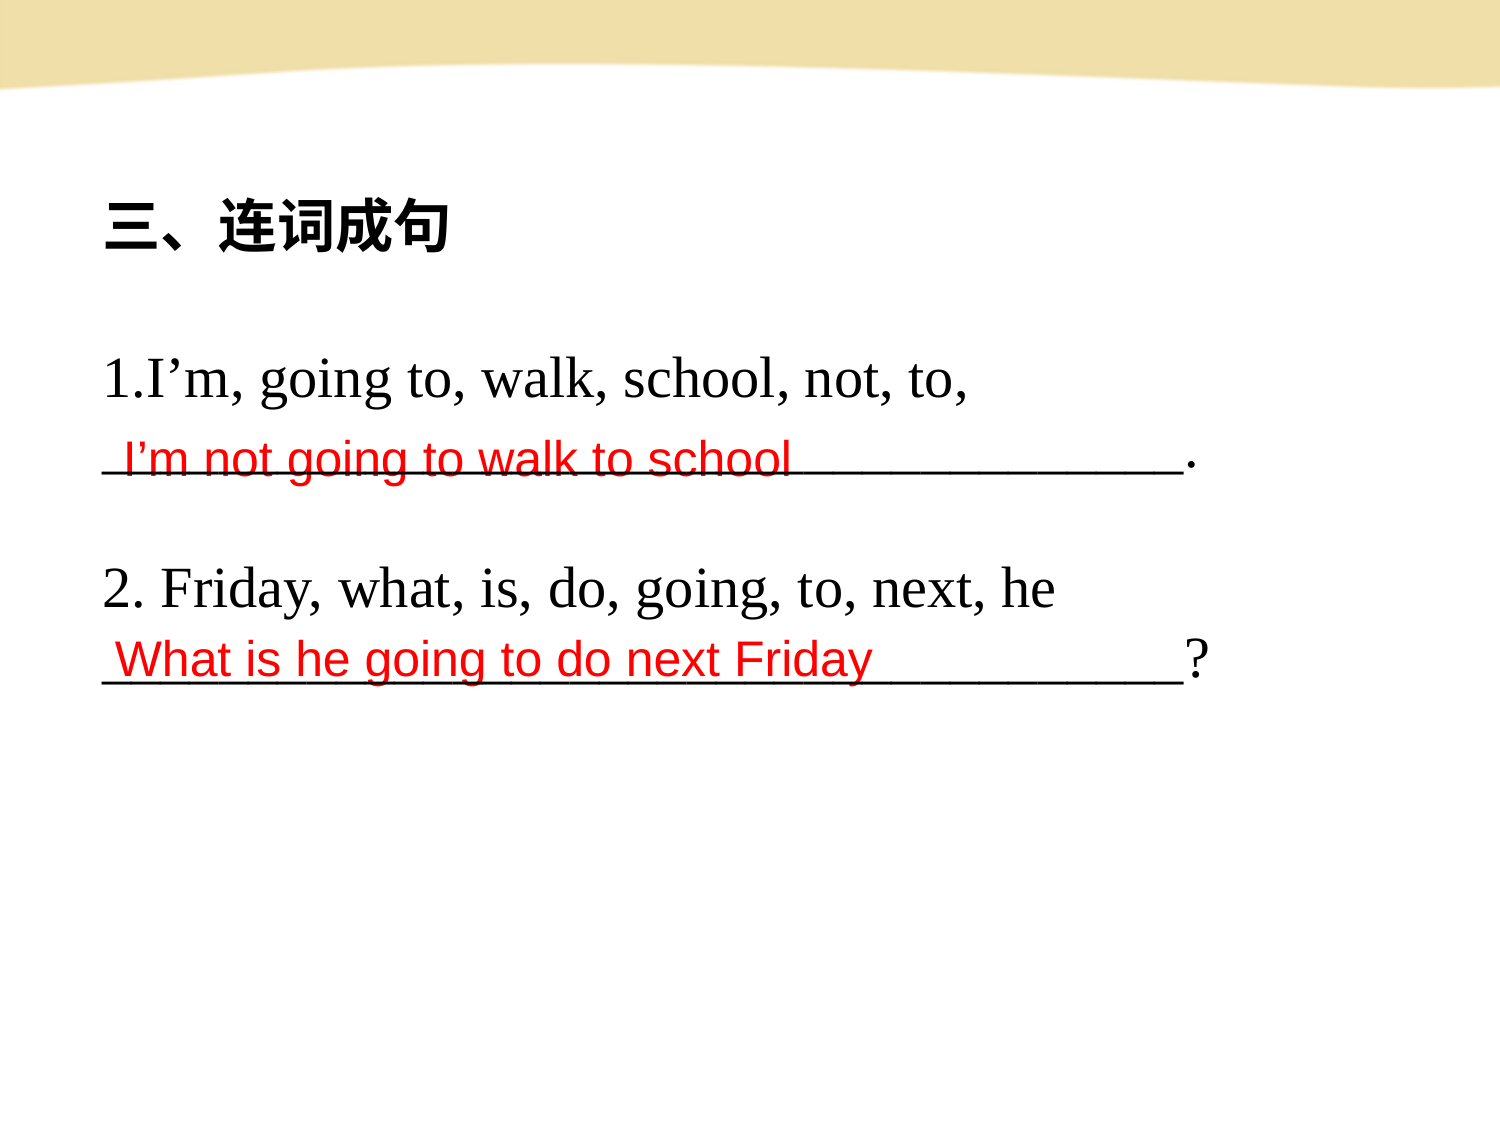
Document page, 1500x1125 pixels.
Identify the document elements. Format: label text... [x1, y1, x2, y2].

text_box 三、连词成句 [87, 181, 1000, 267]
picture [0, 0, 1500, 1125]
text_box 1.I’m, going to, walk, school, not, to, _____________________________________. 2. Friday, what, is, do, going, to, next, he _____________________________________? [87, 331, 1350, 697]
